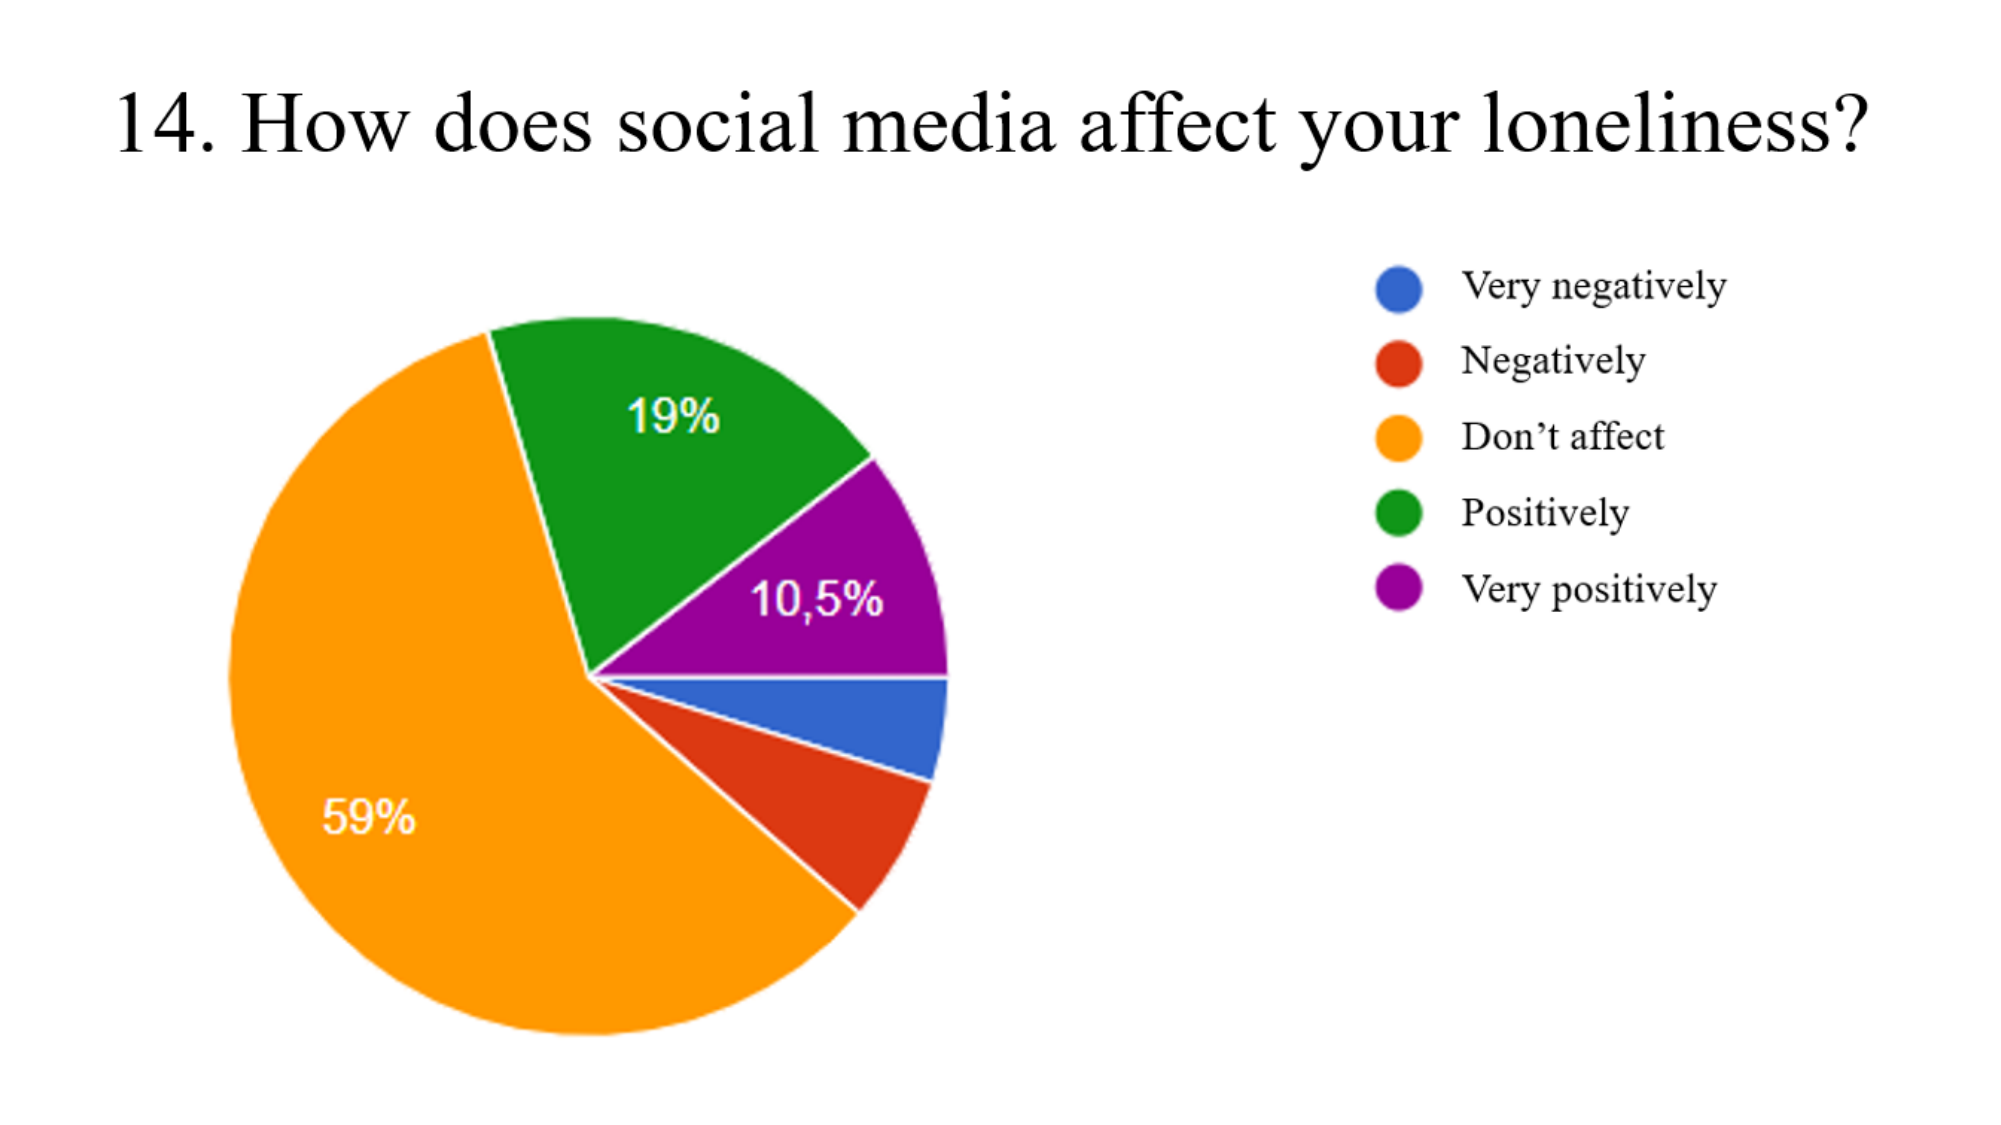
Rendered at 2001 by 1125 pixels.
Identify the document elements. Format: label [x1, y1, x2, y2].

picture [79, 33, 1921, 1092]
